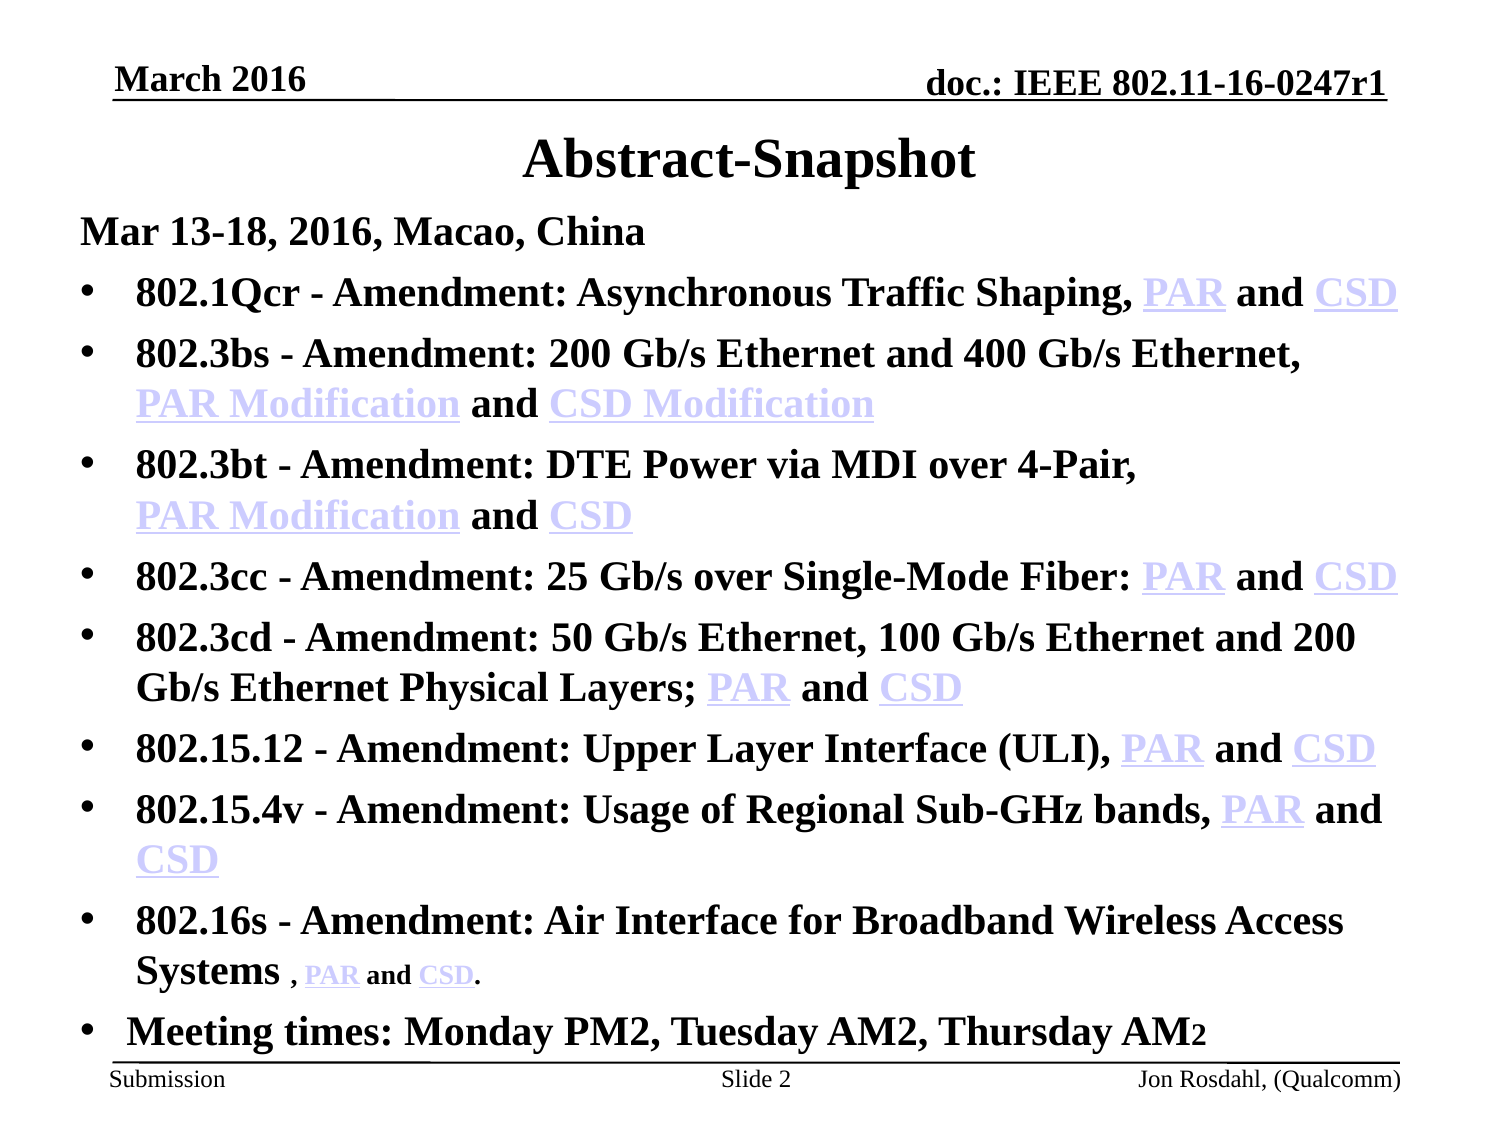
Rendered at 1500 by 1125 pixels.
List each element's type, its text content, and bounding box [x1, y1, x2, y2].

title Abstract-Snapshot [112, 112, 1388, 196]
slide_number Slide 2 [712, 1061, 800, 1123]
list Mar 13-18, 2016, Macao, China 802.1Qcr - Amendment: Asynchronous Traffic Shaping, PAR and CSD 802.3bs - Amendment: 200 Gb/s Ethernet and 400 Gb/s Ethernet, PAR Modification and CSD Modification 802.3bt - Amendment: DTE Power via MDI over 4-Pair, PAR Modification and CSD 802.3cc - Amendment: 25 Gb/s over Single-Mode Fiber: PAR and CSD 802.3cd - Amendment: 50 Gb/s Ethernet, 100 Gb/s Ethernet and 200 Gb/s Ethernet Physical Layers; PAR and CSD 802.15.12 - Amendment: Upper Layer Interface (ULI), PAR and CSD 802.15.4v - Amendment: Usage of Regional Sub-GHz bands, PAR and CSD 802.16s - Amendment: Air Interface for Broadband Wireless Access Systems , PAR and CSD. Meeting times: Monday PM2, Tuesday AM2, Thursday AM2 [64, 196, 1459, 1071]
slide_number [114, 54, 540, 100]
footer Jon Rosdahl, (Qualcomm) [902, 1061, 1402, 1093]
